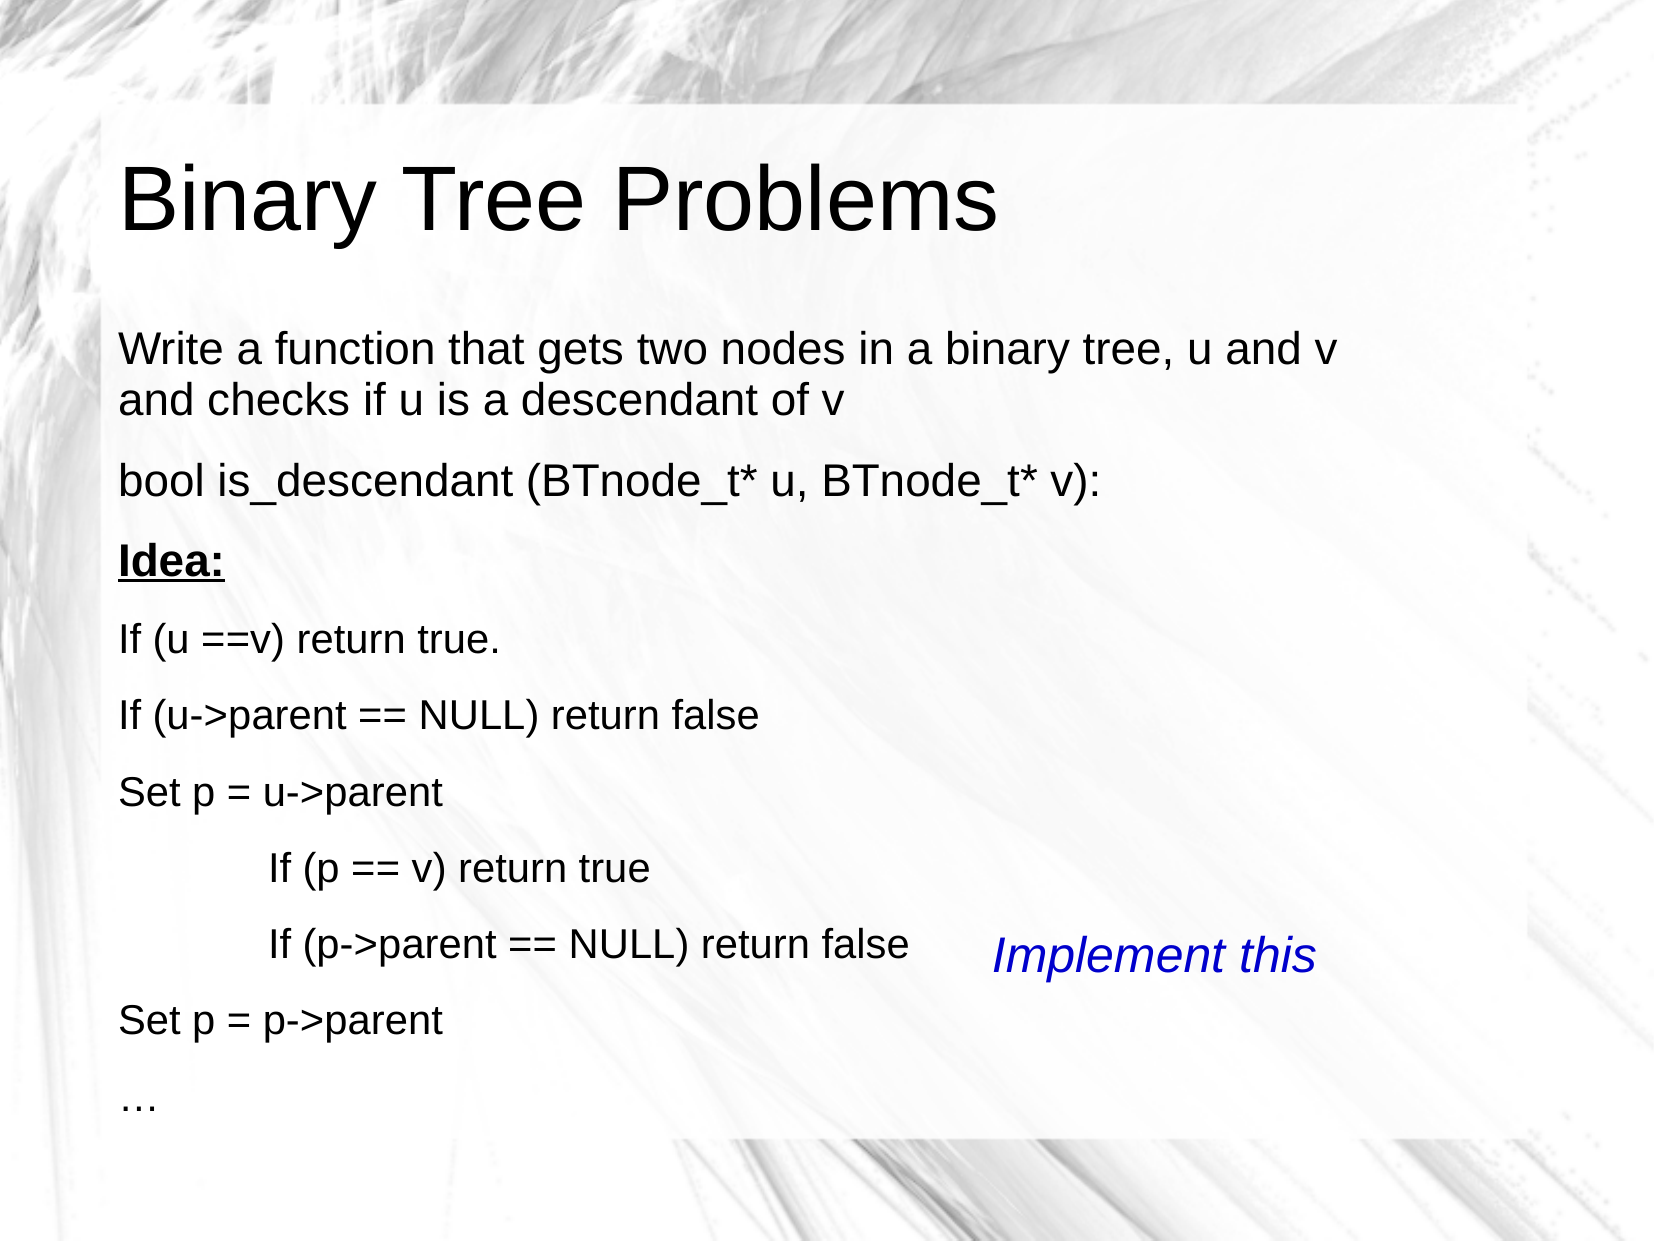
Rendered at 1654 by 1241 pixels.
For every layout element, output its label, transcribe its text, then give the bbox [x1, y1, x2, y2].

text_box Implement this [977, 920, 1503, 991]
title Binary Tree Problems [118, 93, 1506, 299]
list Write a function that gets two nodes in a binary tree, u and v and checks if u is a descendant of v bool is_descendant (BTnode_t* u, BTnode_t* v): Idea: If (u ==v) return true. If (u->parent == NULL) return false Set p = u->parent If (p == v) return true If (p->parent == NULL) return false Set p = p->parent … [118, 319, 1571, 1109]
picture [0, 0, 1654, 1241]
